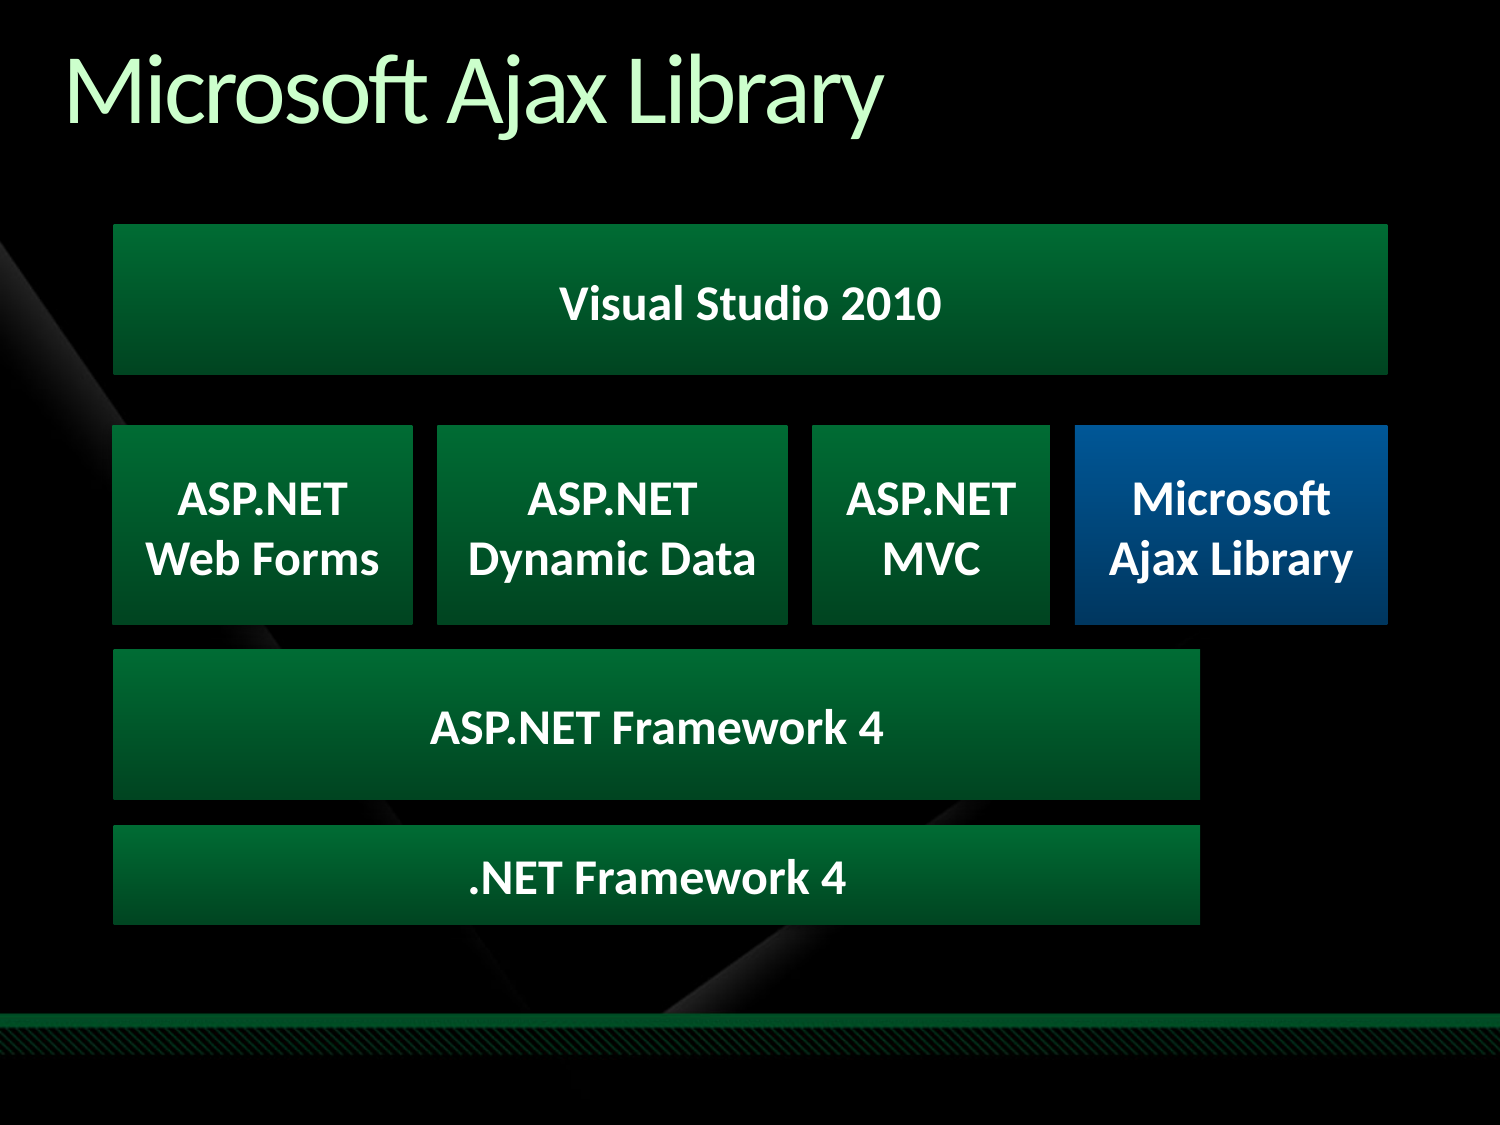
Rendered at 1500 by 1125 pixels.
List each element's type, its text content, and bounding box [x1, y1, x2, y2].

text_box ASP.NET Dynamic Data [437, 425, 788, 625]
text_box Microsoft Ajax Library [1074, 425, 1388, 625]
text_box ASP.NET Framework 4 [113, 649, 1201, 800]
text_box ASP.NET Web Forms [112, 425, 413, 625]
text_box ASP.NET MVC [812, 425, 1050, 625]
text_box Visual Studio 2010 [113, 224, 1388, 375]
text_box .NET Framework 4 [113, 825, 1201, 925]
picture [0, 0, 1500, 1125]
title Microsoft Ajax Library [62, 37, 1438, 147]
